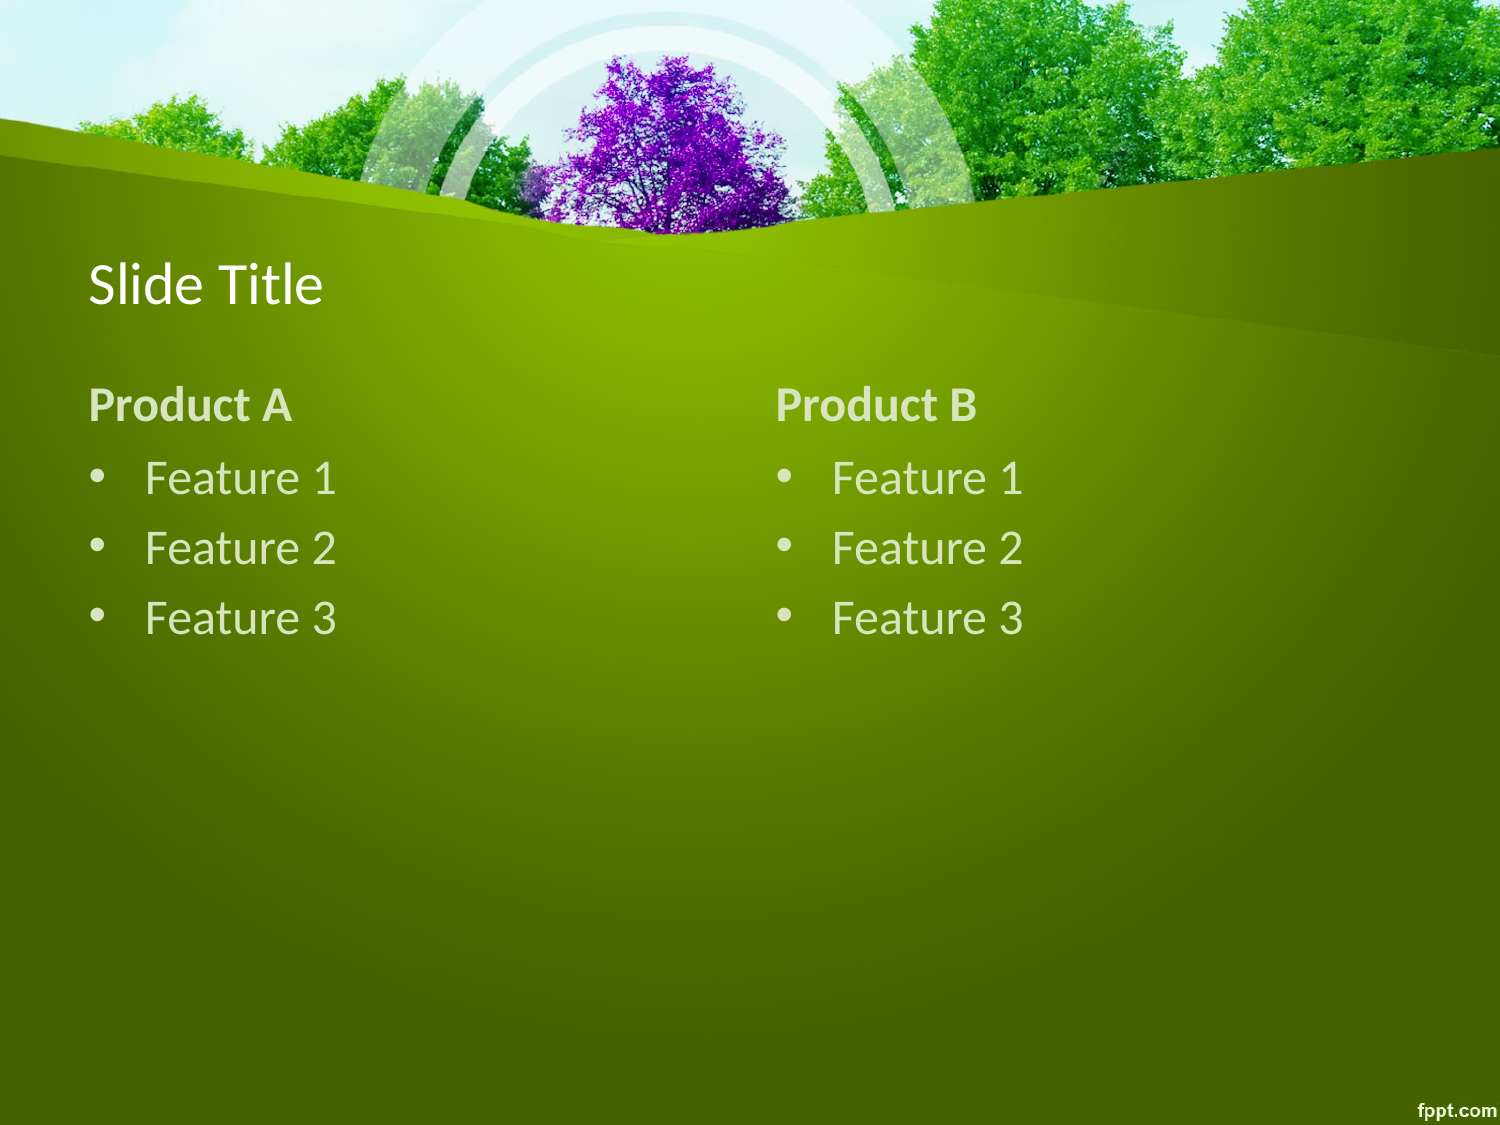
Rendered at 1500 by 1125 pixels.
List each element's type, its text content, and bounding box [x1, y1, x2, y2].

list Product B [760, 333, 1424, 437]
list Product A [73, 333, 737, 437]
list Feature 1 Feature 2 Feature 3 [760, 437, 1424, 936]
picture [0, 0, 1500, 1125]
list Feature 1 Feature 2 Feature 3 [73, 437, 737, 936]
title Slide Title [73, 236, 1424, 325]
